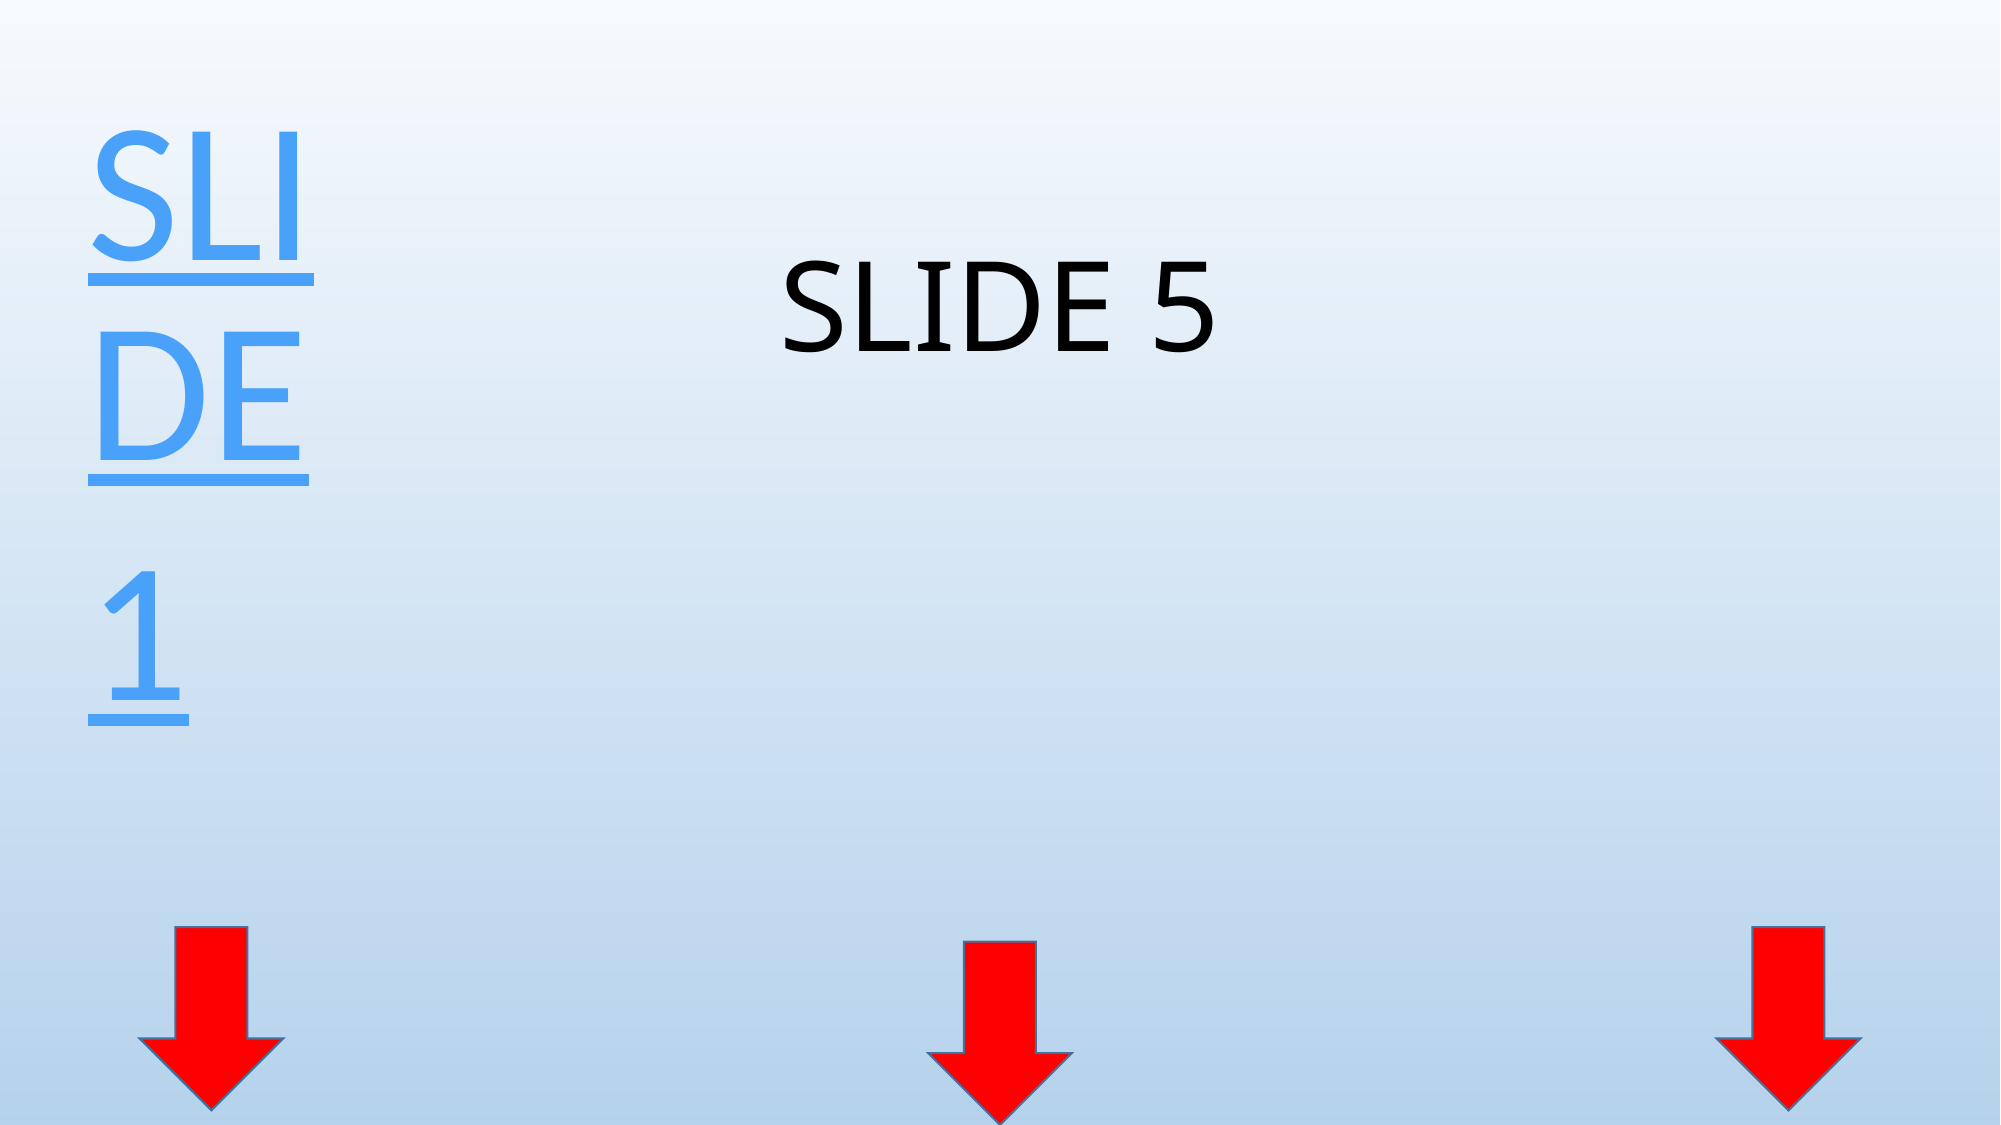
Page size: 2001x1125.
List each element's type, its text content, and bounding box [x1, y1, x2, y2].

text_box SLIDE1 [73, 53, 350, 549]
text_box [137, 926, 286, 1112]
title SLIDE 5 [350, 184, 1750, 387]
text_box [1714, 926, 1863, 1112]
text_box [925, 940, 1075, 1125]
